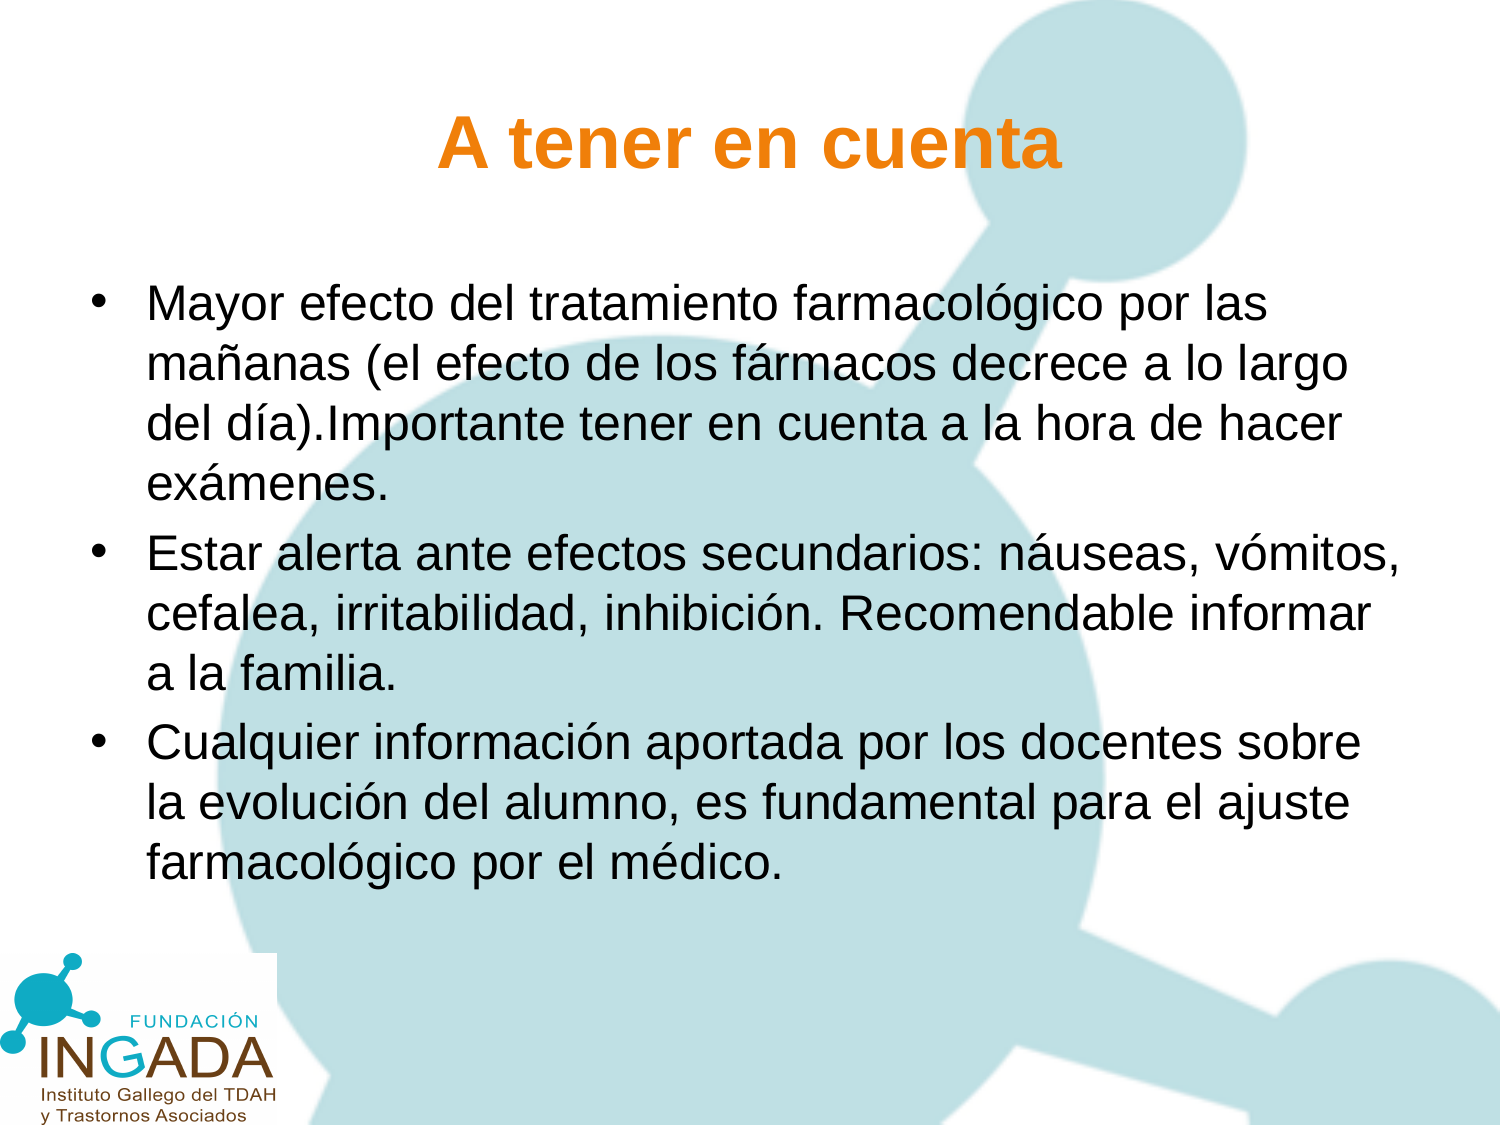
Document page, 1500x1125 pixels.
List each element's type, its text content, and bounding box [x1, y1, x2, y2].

title A tener en cuenta [75, 45, 1425, 233]
list Mayor efecto del tratamiento farmacológico por las mañanas (el efecto de los fármacos decrece a lo largo del día).Importante tener en cuenta a la hora de hacer exámenes. Estar alerta ante efectos secundarios: náuseas, vómitos, cefalea, irritabilidad, inhibición. Recomendable informar a la familia. Cualquier información aportada por los docentes sobre la evolución del alumno, es fundamental para el ajuste farmacológico por el médico. [75, 262, 1425, 1005]
picture [0, 953, 277, 1125]
